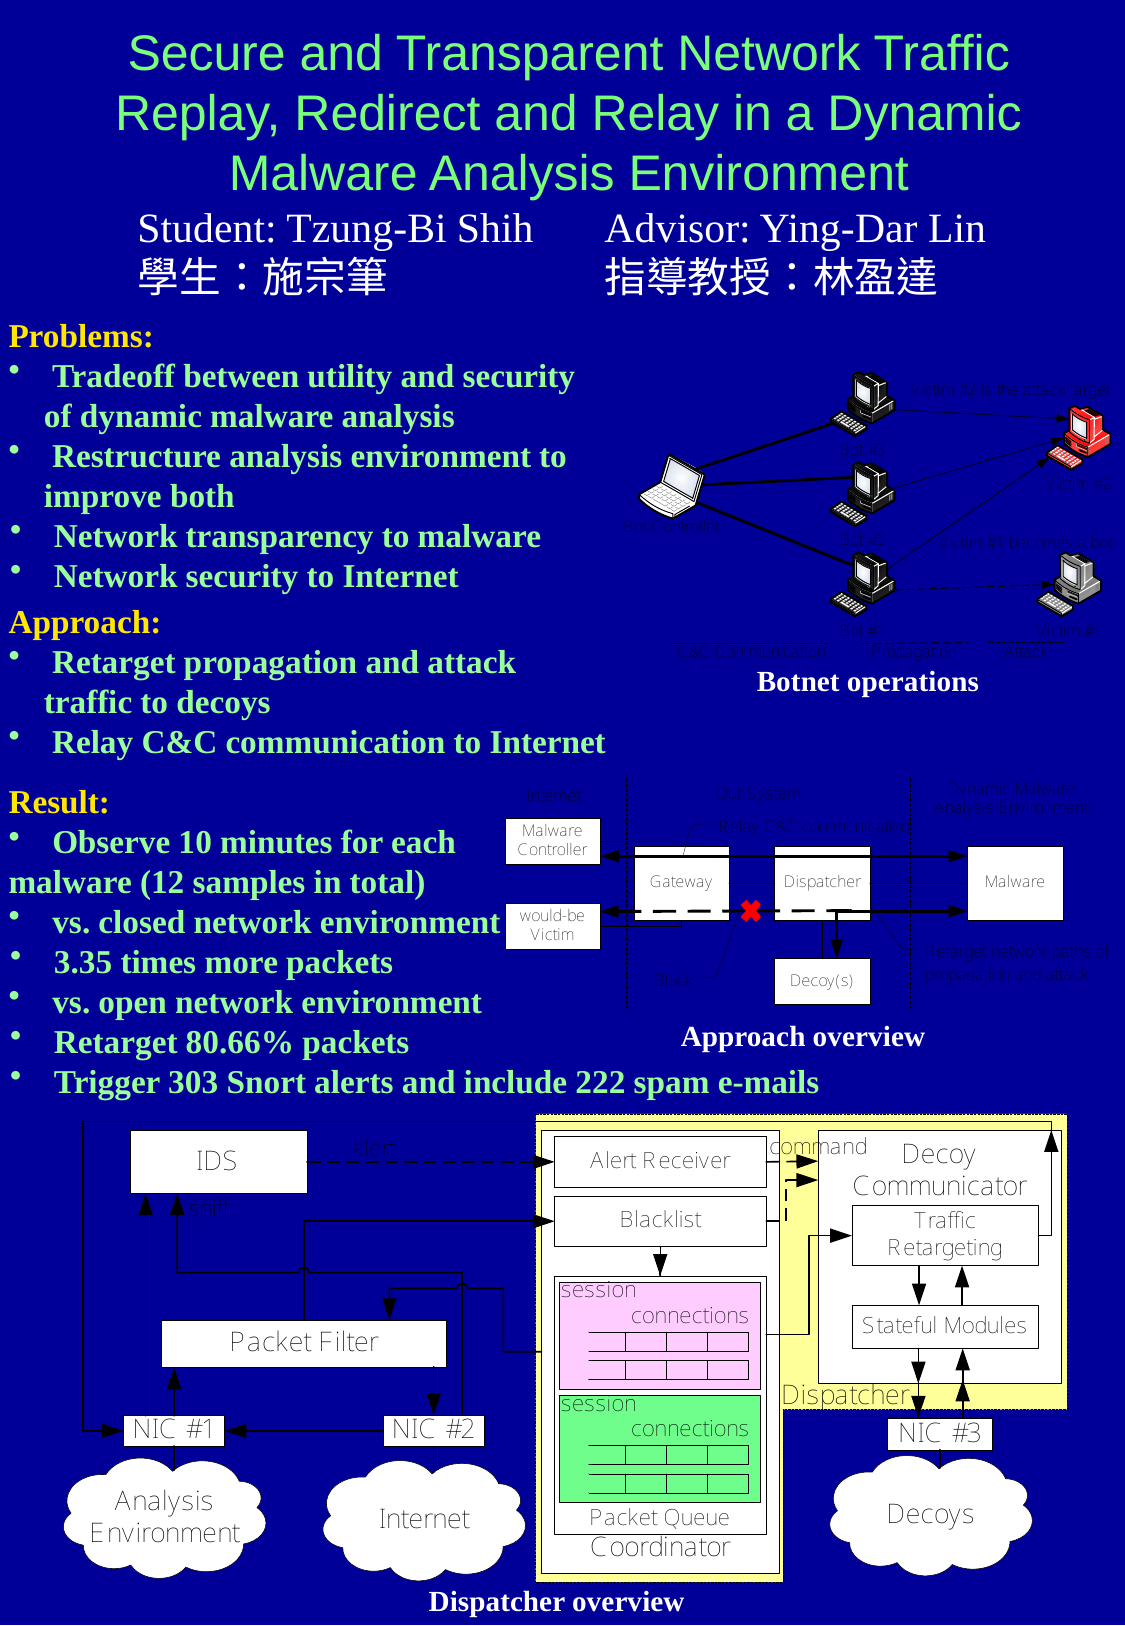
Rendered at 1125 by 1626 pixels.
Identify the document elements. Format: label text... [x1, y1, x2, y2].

text_box Dispatcher overview [412, 1594, 701, 1625]
text_box Botnet operations [735, 673, 1001, 705]
text_box Problems: Tradeoff between utility and security of dynamic malware analysis Restructure analysis environment to improve both Network transparency to malware Network security to Internet [0, 306, 622, 592]
picture [621, 369, 1115, 665]
text_box Result: Observe 10 minutes for each malware (12 samples in total) vs. closed network environment 3.35 times more packets vs. open network environment Retarget 80.66% packets Trigger 303 Snort alerts and include 222 spam e-mails [0, 772, 1125, 1107]
text_box Approach: Retarget propagation and attack traffic to decoys Relay C&C communication to Internet [0, 592, 622, 768]
picture [60, 1111, 1070, 1585]
text_box Student: Tzung-Bi Shih 學生：施宗筆 [122, 193, 565, 306]
text_box Advisor: Ying-Dar Lin 指導教授：林盈達 [589, 193, 1017, 308]
picture [502, 775, 1116, 1011]
text_box Secure and Transparent Network Traffic Replay, Redirect and Relay in a Dynamic Malware Analysis Environment [67, 13, 1070, 209]
